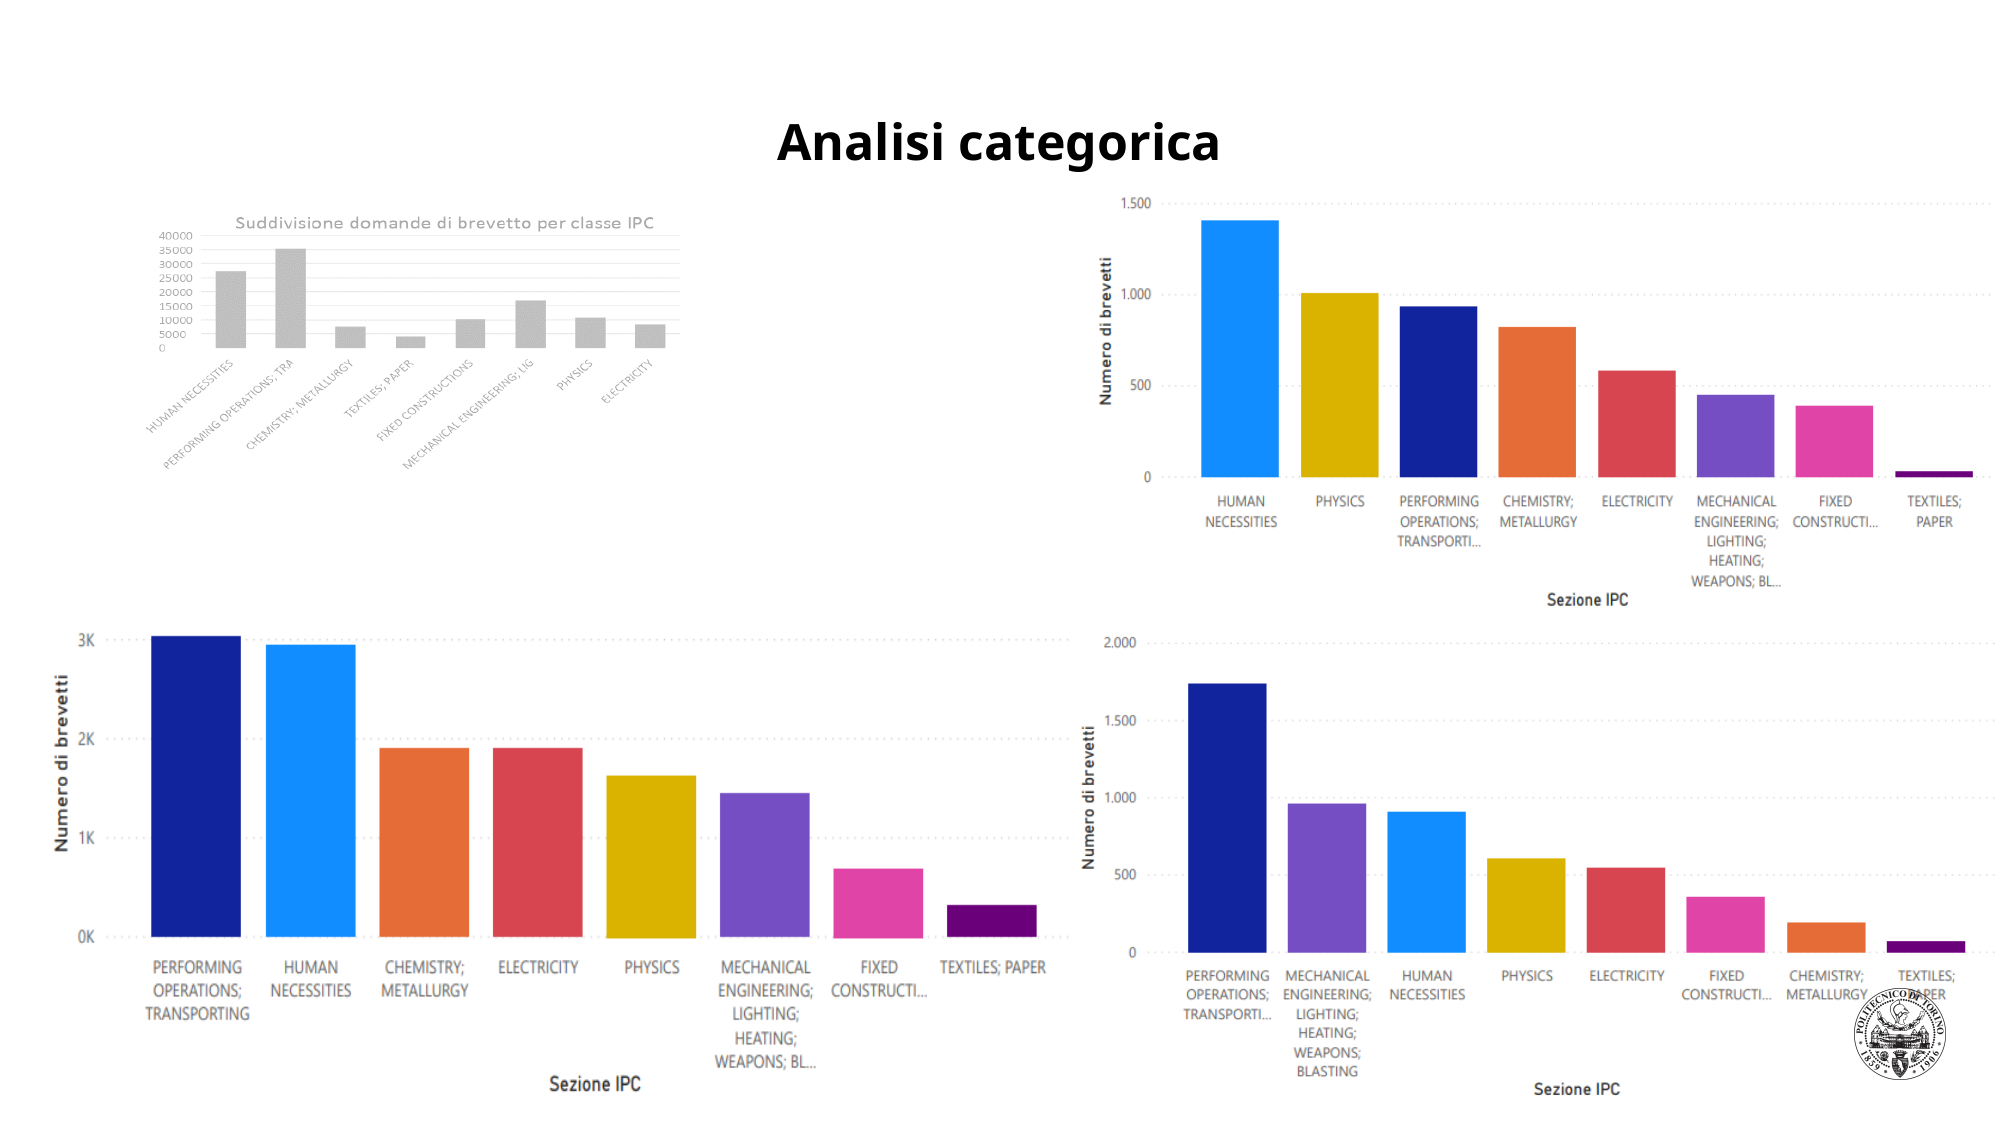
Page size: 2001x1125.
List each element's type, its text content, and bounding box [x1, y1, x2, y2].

picture [45, 178, 2000, 1117]
text_box Analisi categorica [99, 103, 1901, 179]
picture [121, 201, 695, 473]
